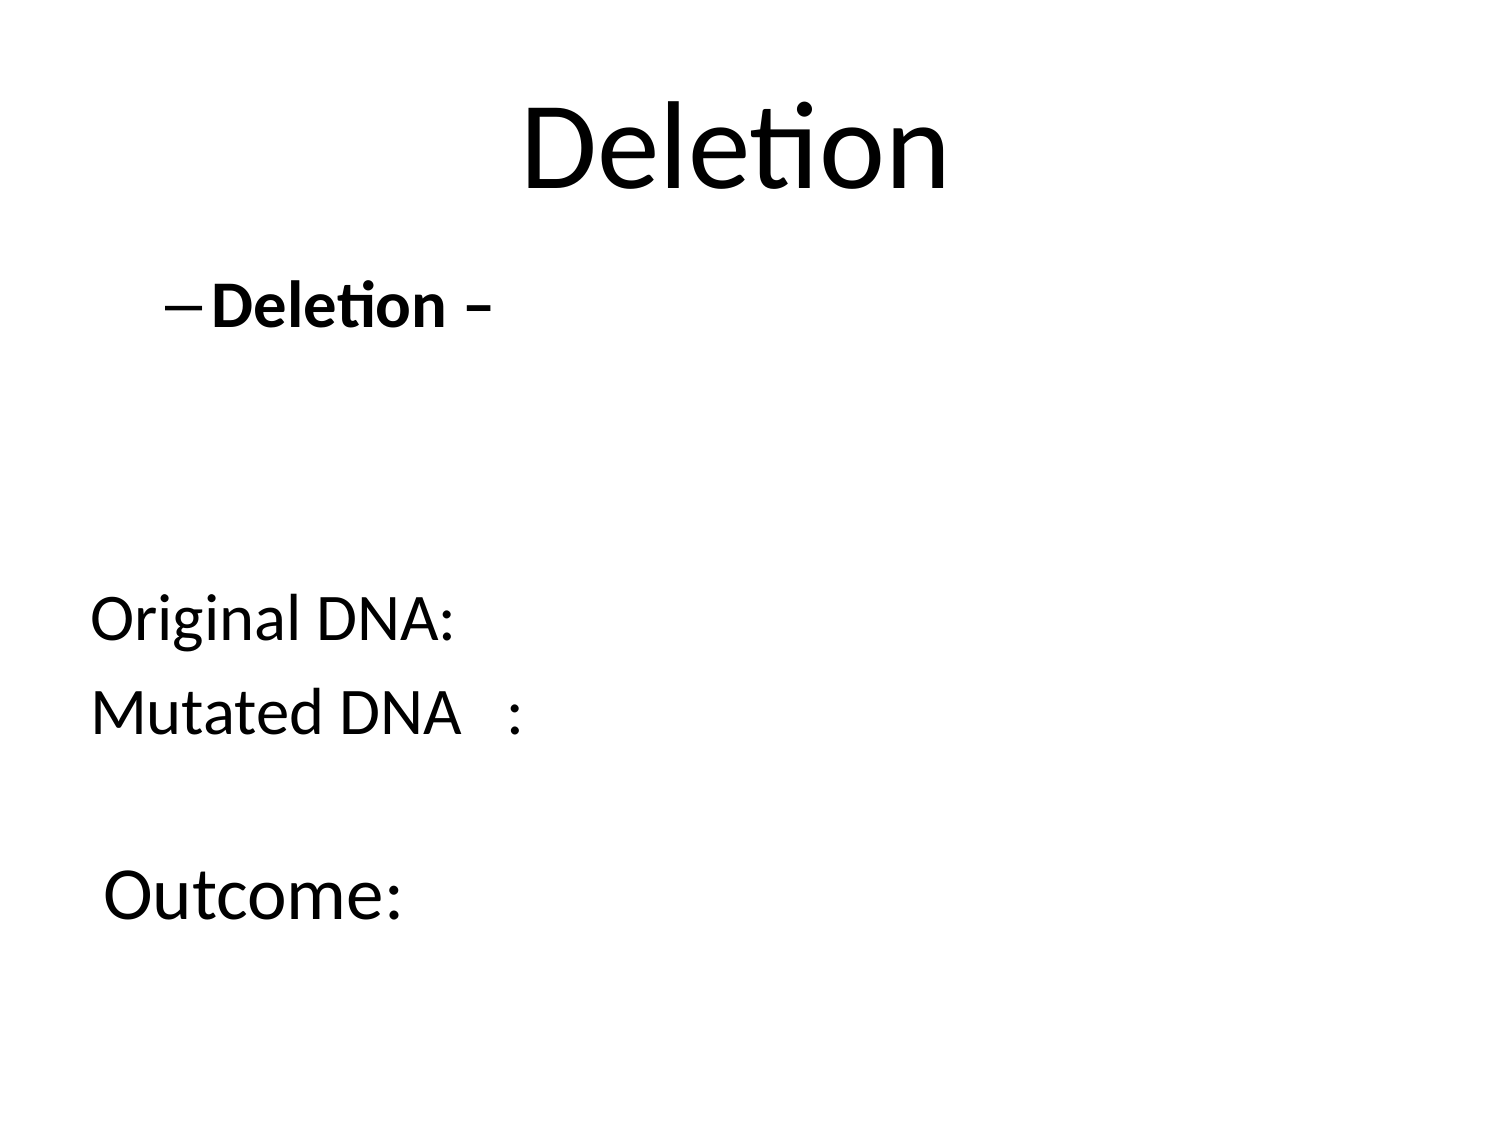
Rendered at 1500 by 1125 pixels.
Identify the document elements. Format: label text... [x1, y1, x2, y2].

title Deletion [75, 45, 1425, 233]
list Deletion – Original DNA: Mutated DNA : Outcome: [75, 262, 1425, 1083]
